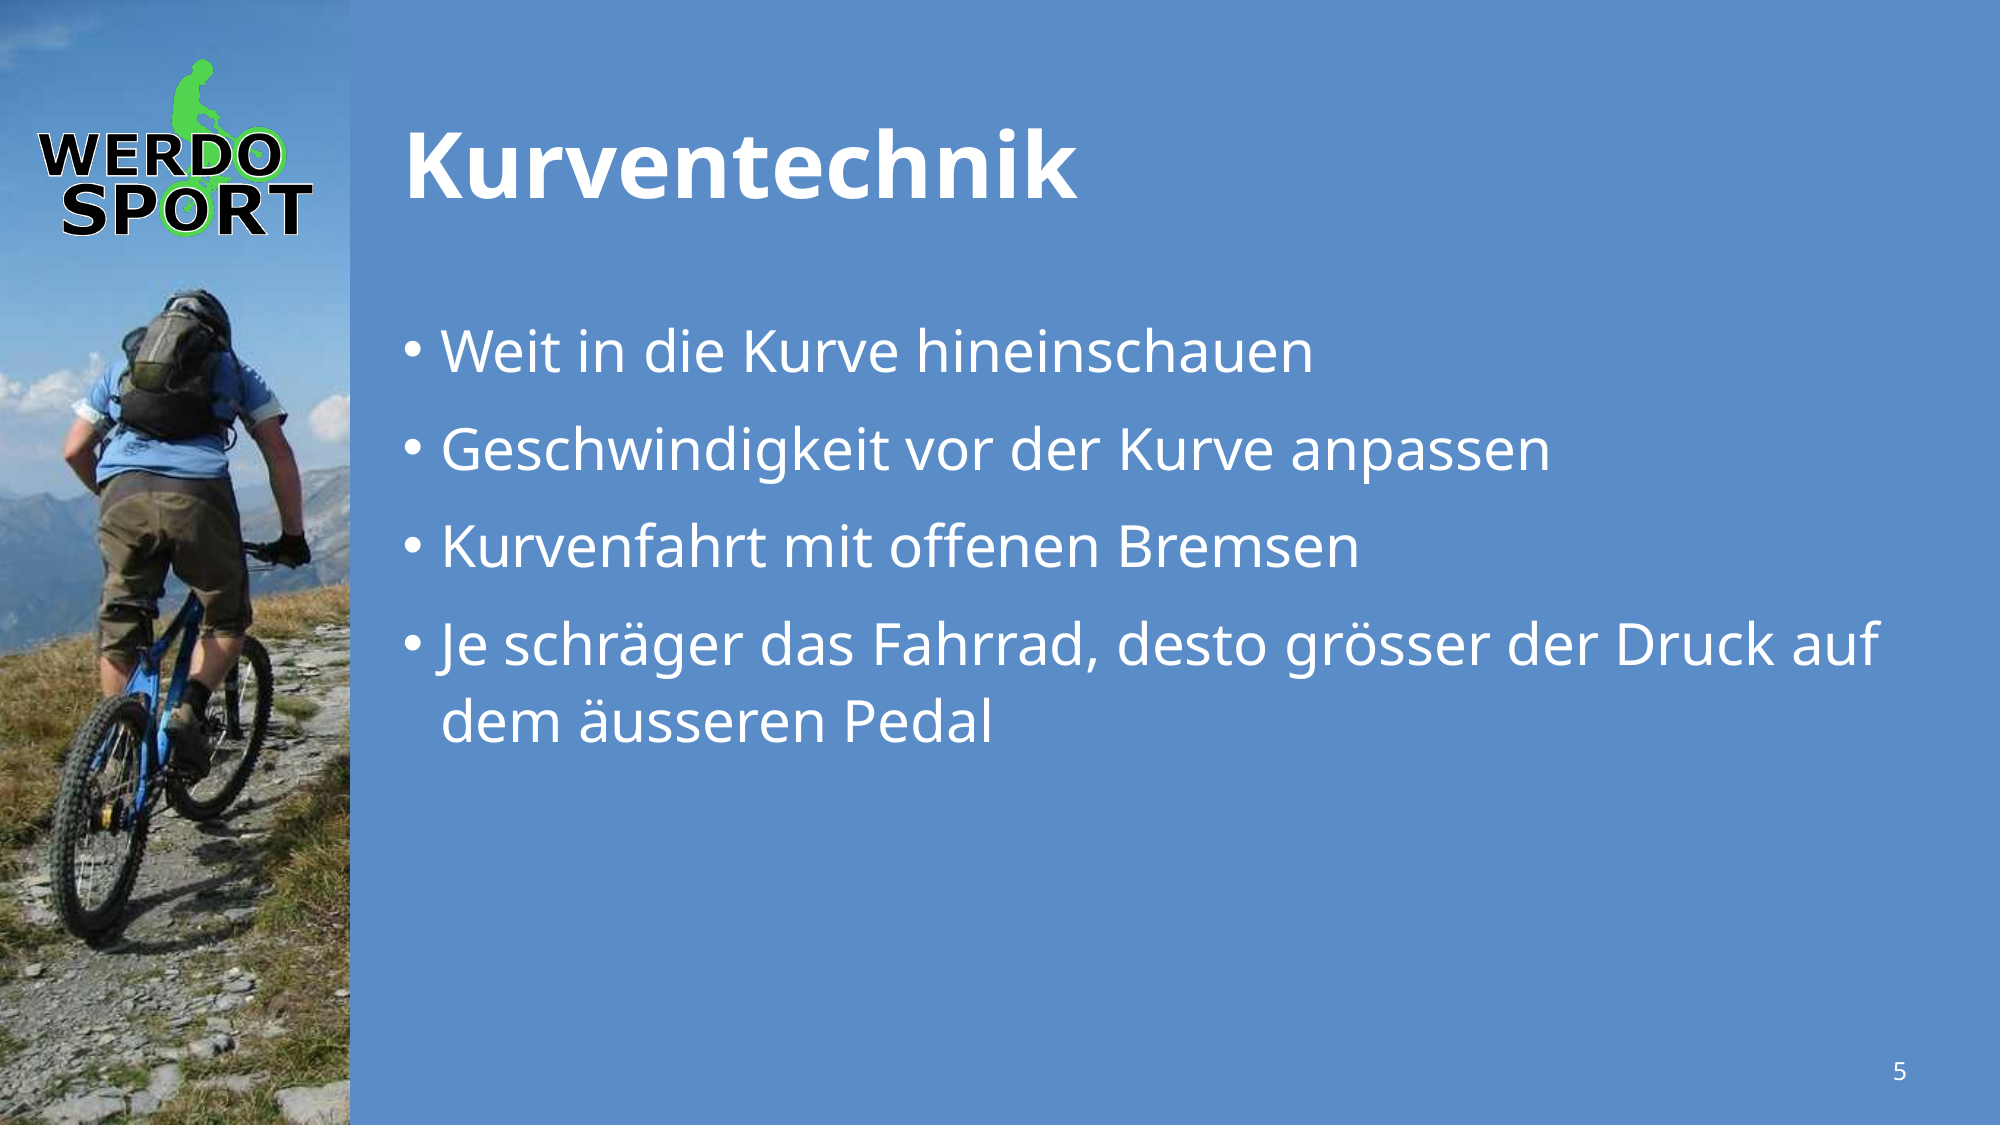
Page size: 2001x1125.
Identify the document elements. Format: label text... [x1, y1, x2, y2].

slide_number 5 [1803, 1042, 1923, 1103]
picture [0, 0, 350, 1125]
list Weit in die Kurve hineinschauen Geschwindigkeit vor der Kurve anpassen Kurvenfahrt mit offenen Bremsen Je schräger das Fahrrad, desto grösser der Druck auf dem äusseren Pedal [387, 299, 1925, 1014]
title Kurventechnik [387, 59, 1612, 278]
